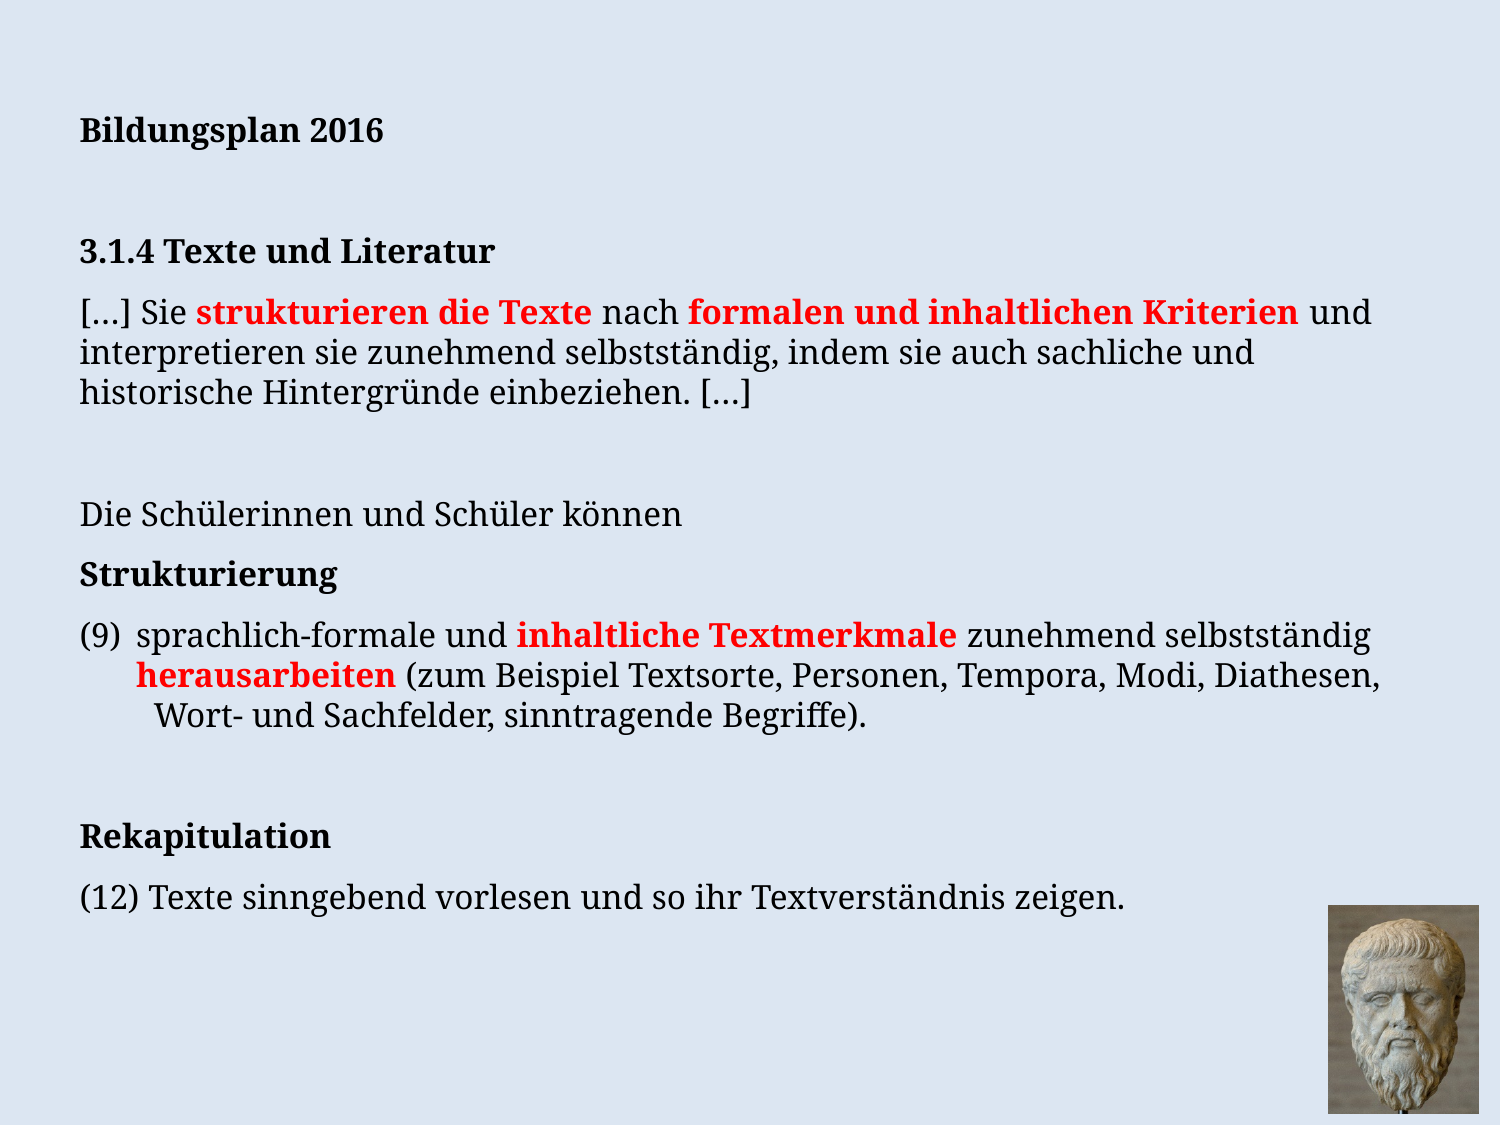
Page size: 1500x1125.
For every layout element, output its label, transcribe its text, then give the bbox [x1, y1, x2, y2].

text_box Bildungsplan 2016 3.1.4 Texte und Literatur […] Sie strukturieren die Texte nach formalen und inhaltlichen Kriterien und interpretieren sie zunehmend selbstständig, indem sie auch sachliche und historische Hintergründe einbeziehen. […] Die Schülerinnen und Schüler können Strukturierung sprachlich-formale und inhaltliche Textmerkmale zunehmend selbstständig herausarbeiten (zum Beispiel Textsorte, Personen, Tempora, Modi, Diathesen, Wort- und Sachfelder, sinntragende Begriffe). Rekapitulation (12) Texte sinngebend vorlesen und so ihr Textverständnis zeigen. [64, 101, 1424, 924]
picture [1328, 904, 1479, 1114]
